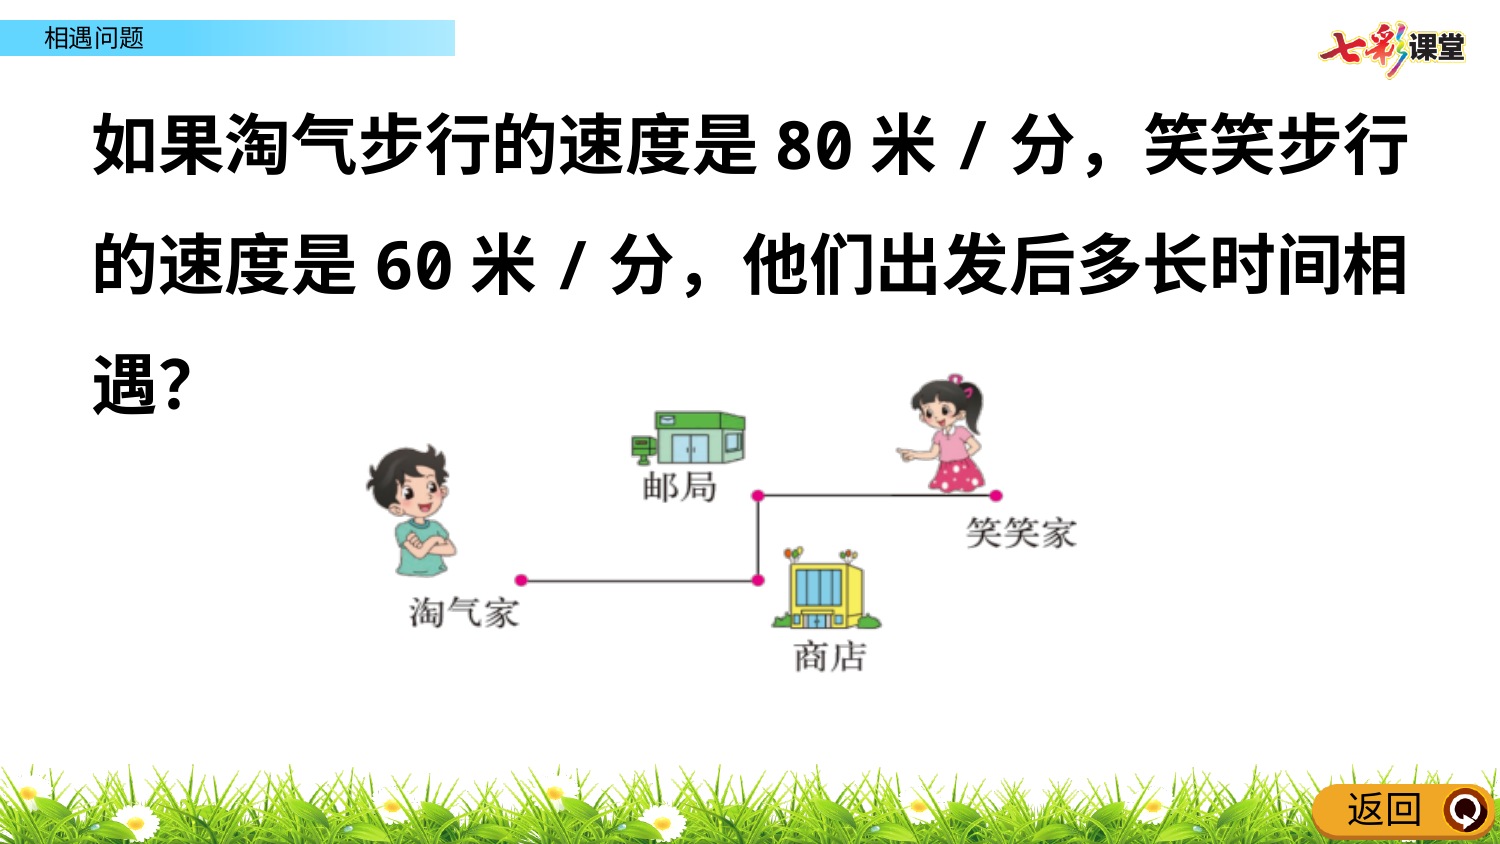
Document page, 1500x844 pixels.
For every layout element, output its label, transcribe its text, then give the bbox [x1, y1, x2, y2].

picture [1316, 20, 1468, 80]
text_box 如果淘气步行的速度是80米/分，笑笑步行的速度是60米/分，他们出发后多长时间相遇？ [76, 55, 1459, 431]
picture [0, 764, 1500, 844]
picture [300, 350, 1101, 680]
